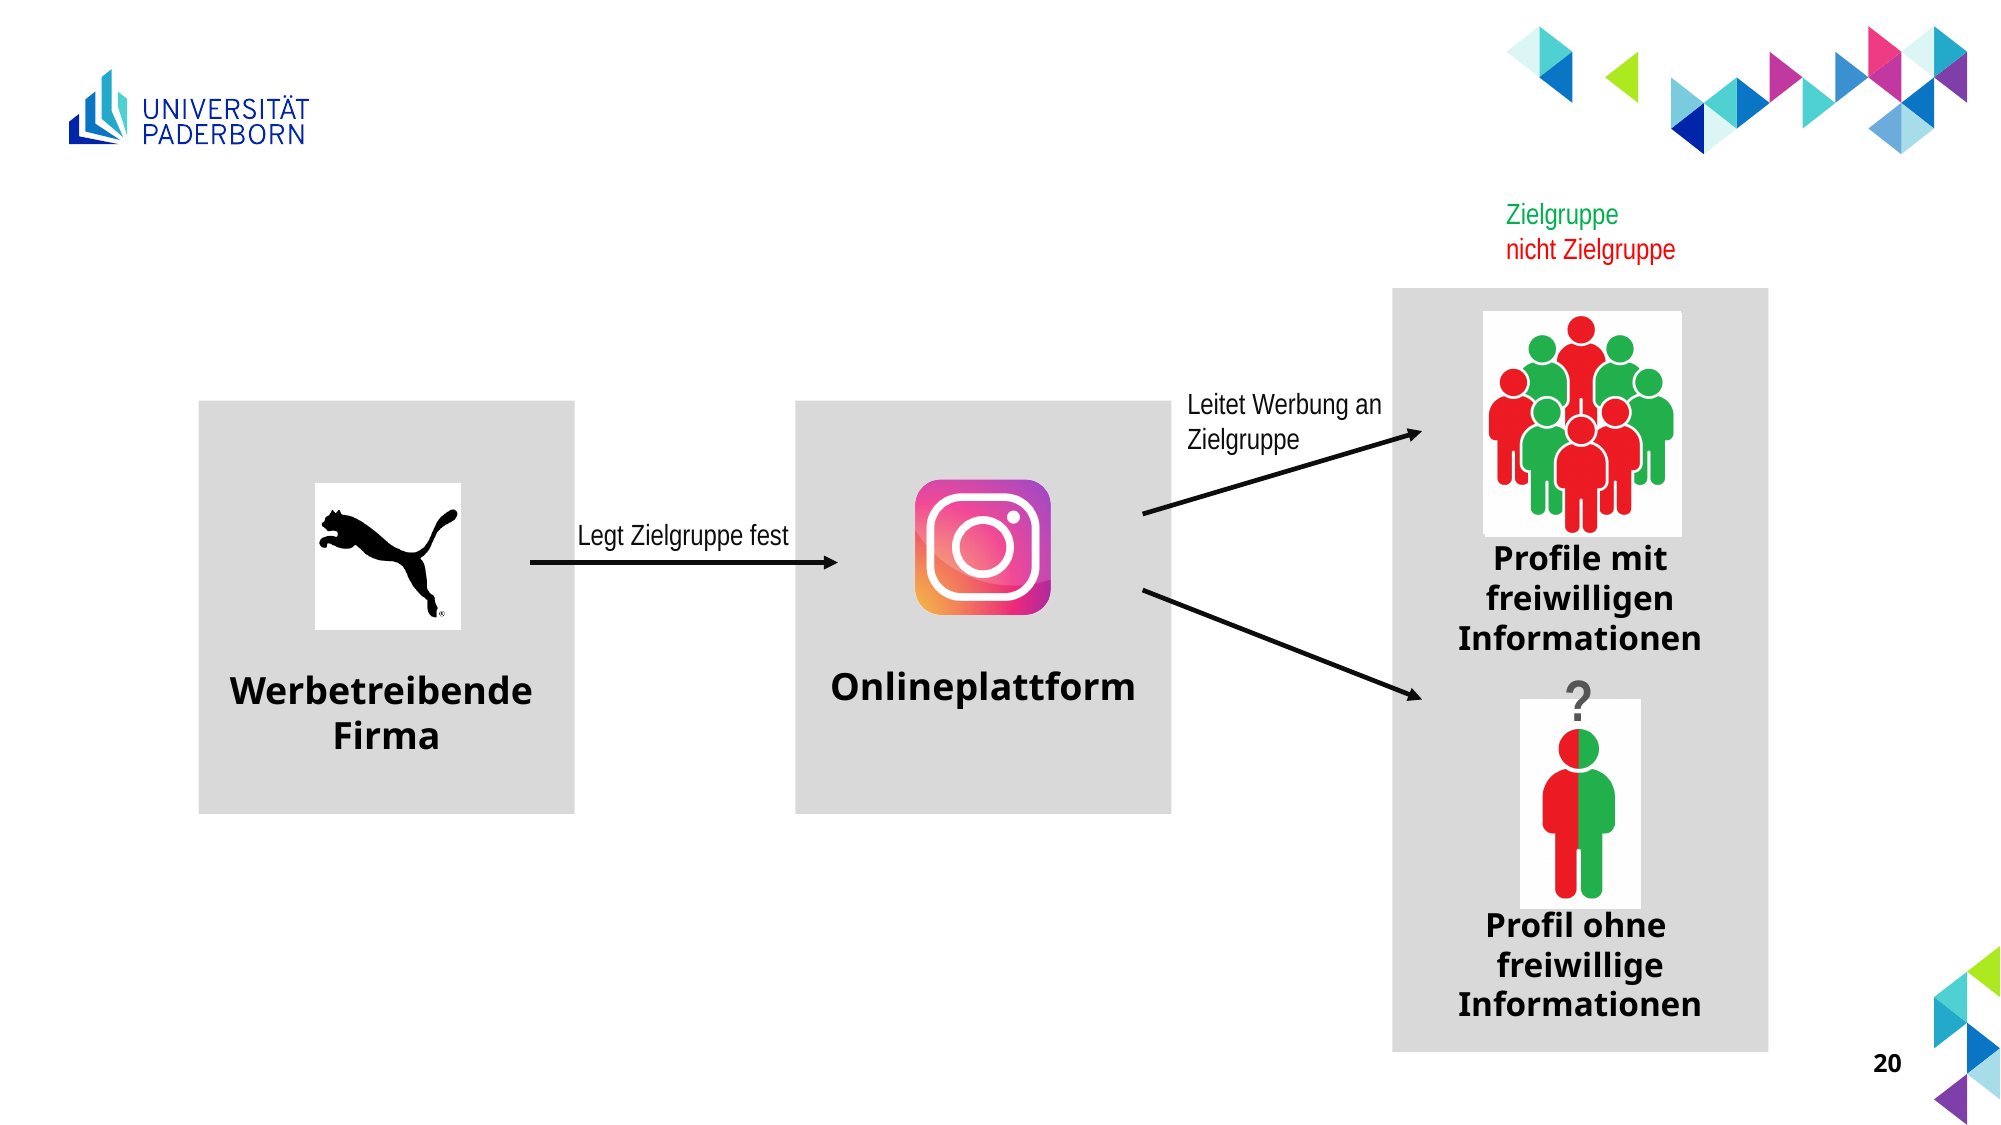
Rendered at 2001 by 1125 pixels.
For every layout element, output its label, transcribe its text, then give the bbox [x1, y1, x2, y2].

text_box Profil ohne freiwillige Informationen [1392, 896, 1769, 1031]
text_box ? [1549, 656, 1609, 699]
slide_number 20 [1819, 1052, 1902, 1083]
picture [912, 476, 1055, 626]
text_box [1142, 590, 1423, 700]
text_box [1142, 431, 1423, 514]
text_box Werbetreibende Firma [198, 659, 575, 765]
text_box Legt Zielgruppe fest [562, 508, 862, 559]
text_box Leitet Werbung an Zielgruppe [1172, 377, 1472, 463]
picture [315, 483, 461, 630]
text_box [794, 400, 1173, 815]
text_box [1391, 665, 1769, 1053]
text_box [198, 400, 576, 815]
text_box [1391, 287, 1769, 590]
picture [1520, 699, 1641, 909]
text_box Profile mit freiwilligen Informationen [1392, 530, 1769, 665]
text_box Onlineplattform [795, 656, 1172, 716]
picture [1483, 311, 1682, 537]
text_box Zielgruppe nicht Zielgruppe [1491, 187, 1692, 273]
